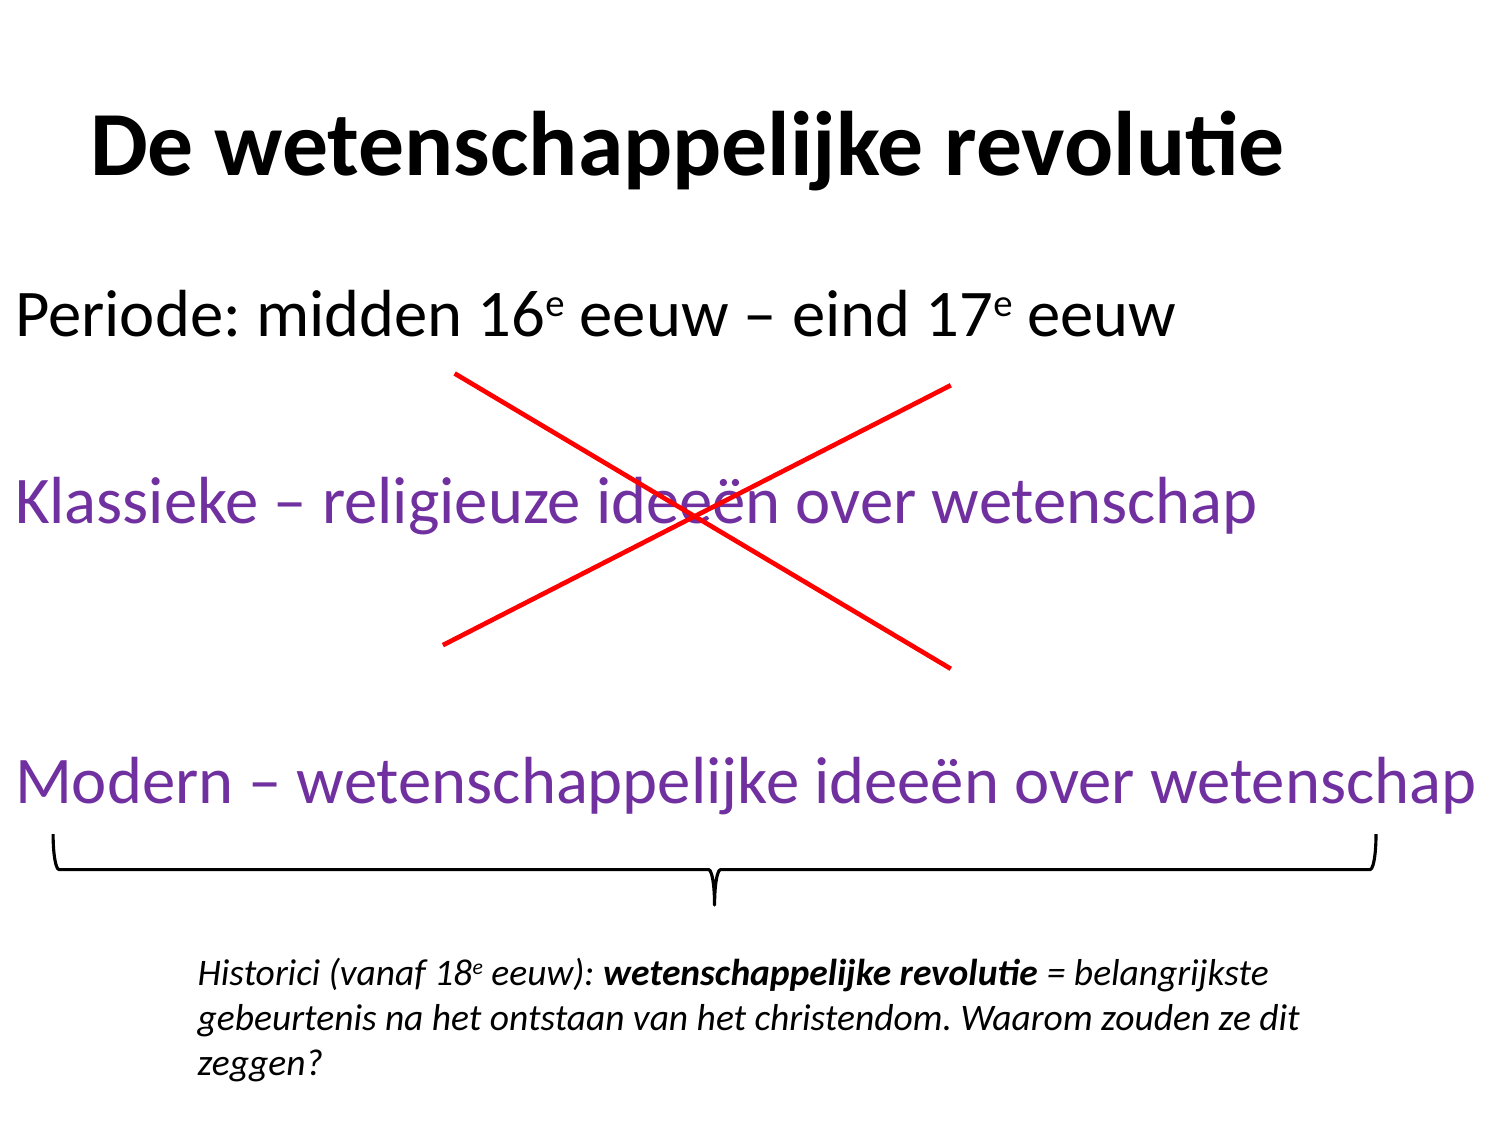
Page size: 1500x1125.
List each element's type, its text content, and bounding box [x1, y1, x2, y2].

text_box Historici (vanaf 18e eeuw): wetenschappelijke revolutie = belangrijkste gebeurtenis na het ontstaan van het christendom. Waarom zouden ze dit zeggen? [182, 940, 1365, 1091]
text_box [442, 385, 449, 646]
list Periode: midden 16e eeuw – eind 17e eeuw Klassieke – religieuze ideeën over wetenschap Modern – wetenschappelijke ideeën over wetenschap [0, 262, 1500, 1005]
title De wetenschappelijke revolutie [75, 45, 1425, 233]
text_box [454, 373, 951, 670]
text_box [52, 834, 1377, 906]
